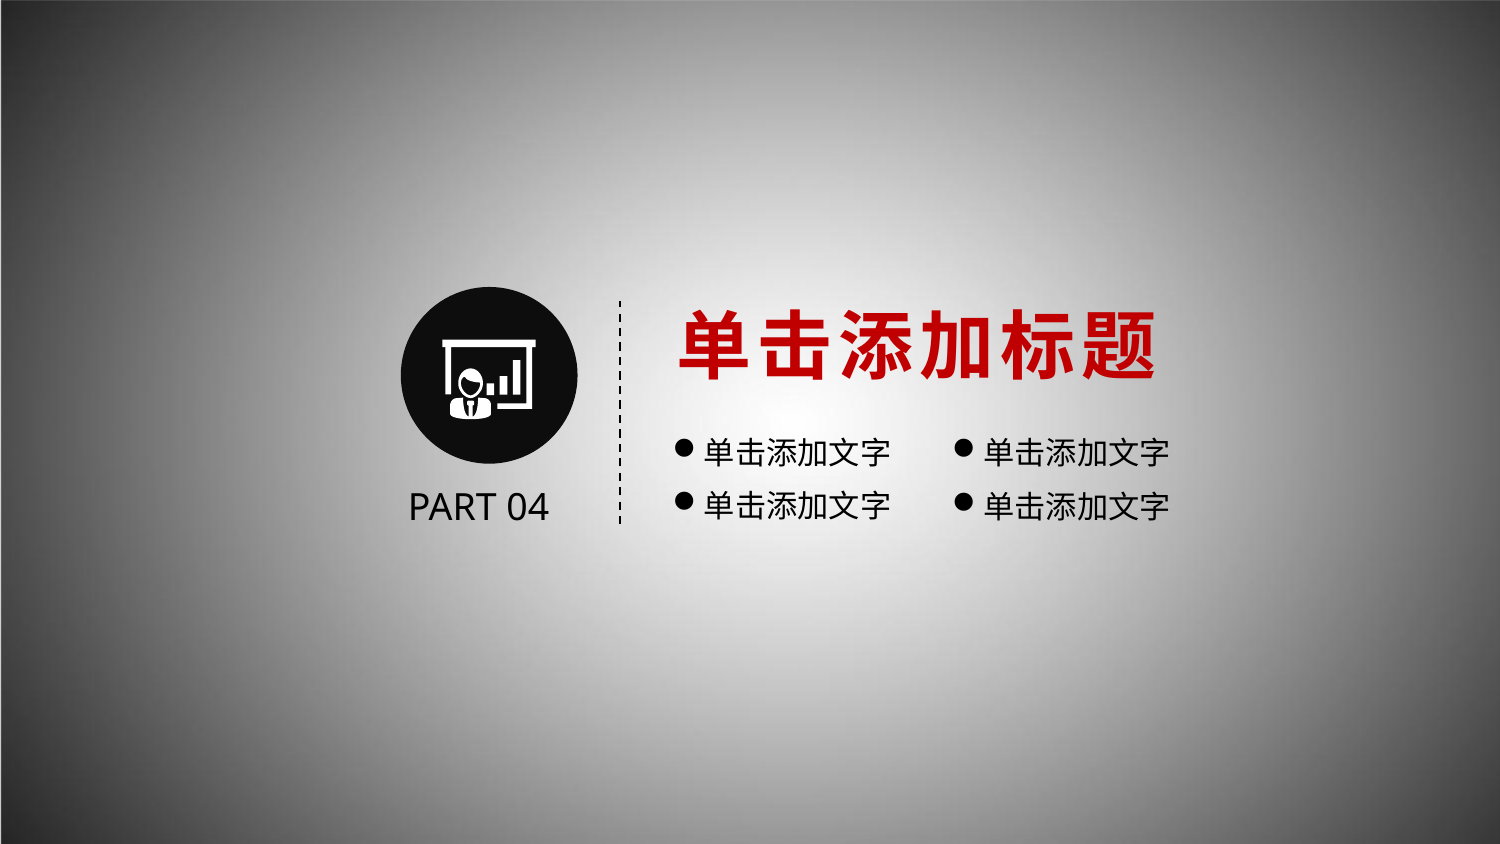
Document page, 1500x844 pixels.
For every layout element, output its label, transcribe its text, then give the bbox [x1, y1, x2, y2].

text_box 单击添加文字 [672, 433, 952, 471]
text_box 单击添加标题 [661, 290, 1173, 396]
picture [2, 1, 1500, 844]
text_box 单击添加文字 [952, 487, 1282, 525]
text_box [400, 286, 578, 464]
text_box PART 04 [408, 482, 572, 528]
text_box 单击添加文字 [952, 433, 1282, 472]
text_box 单击添加文字 [672, 486, 1003, 524]
